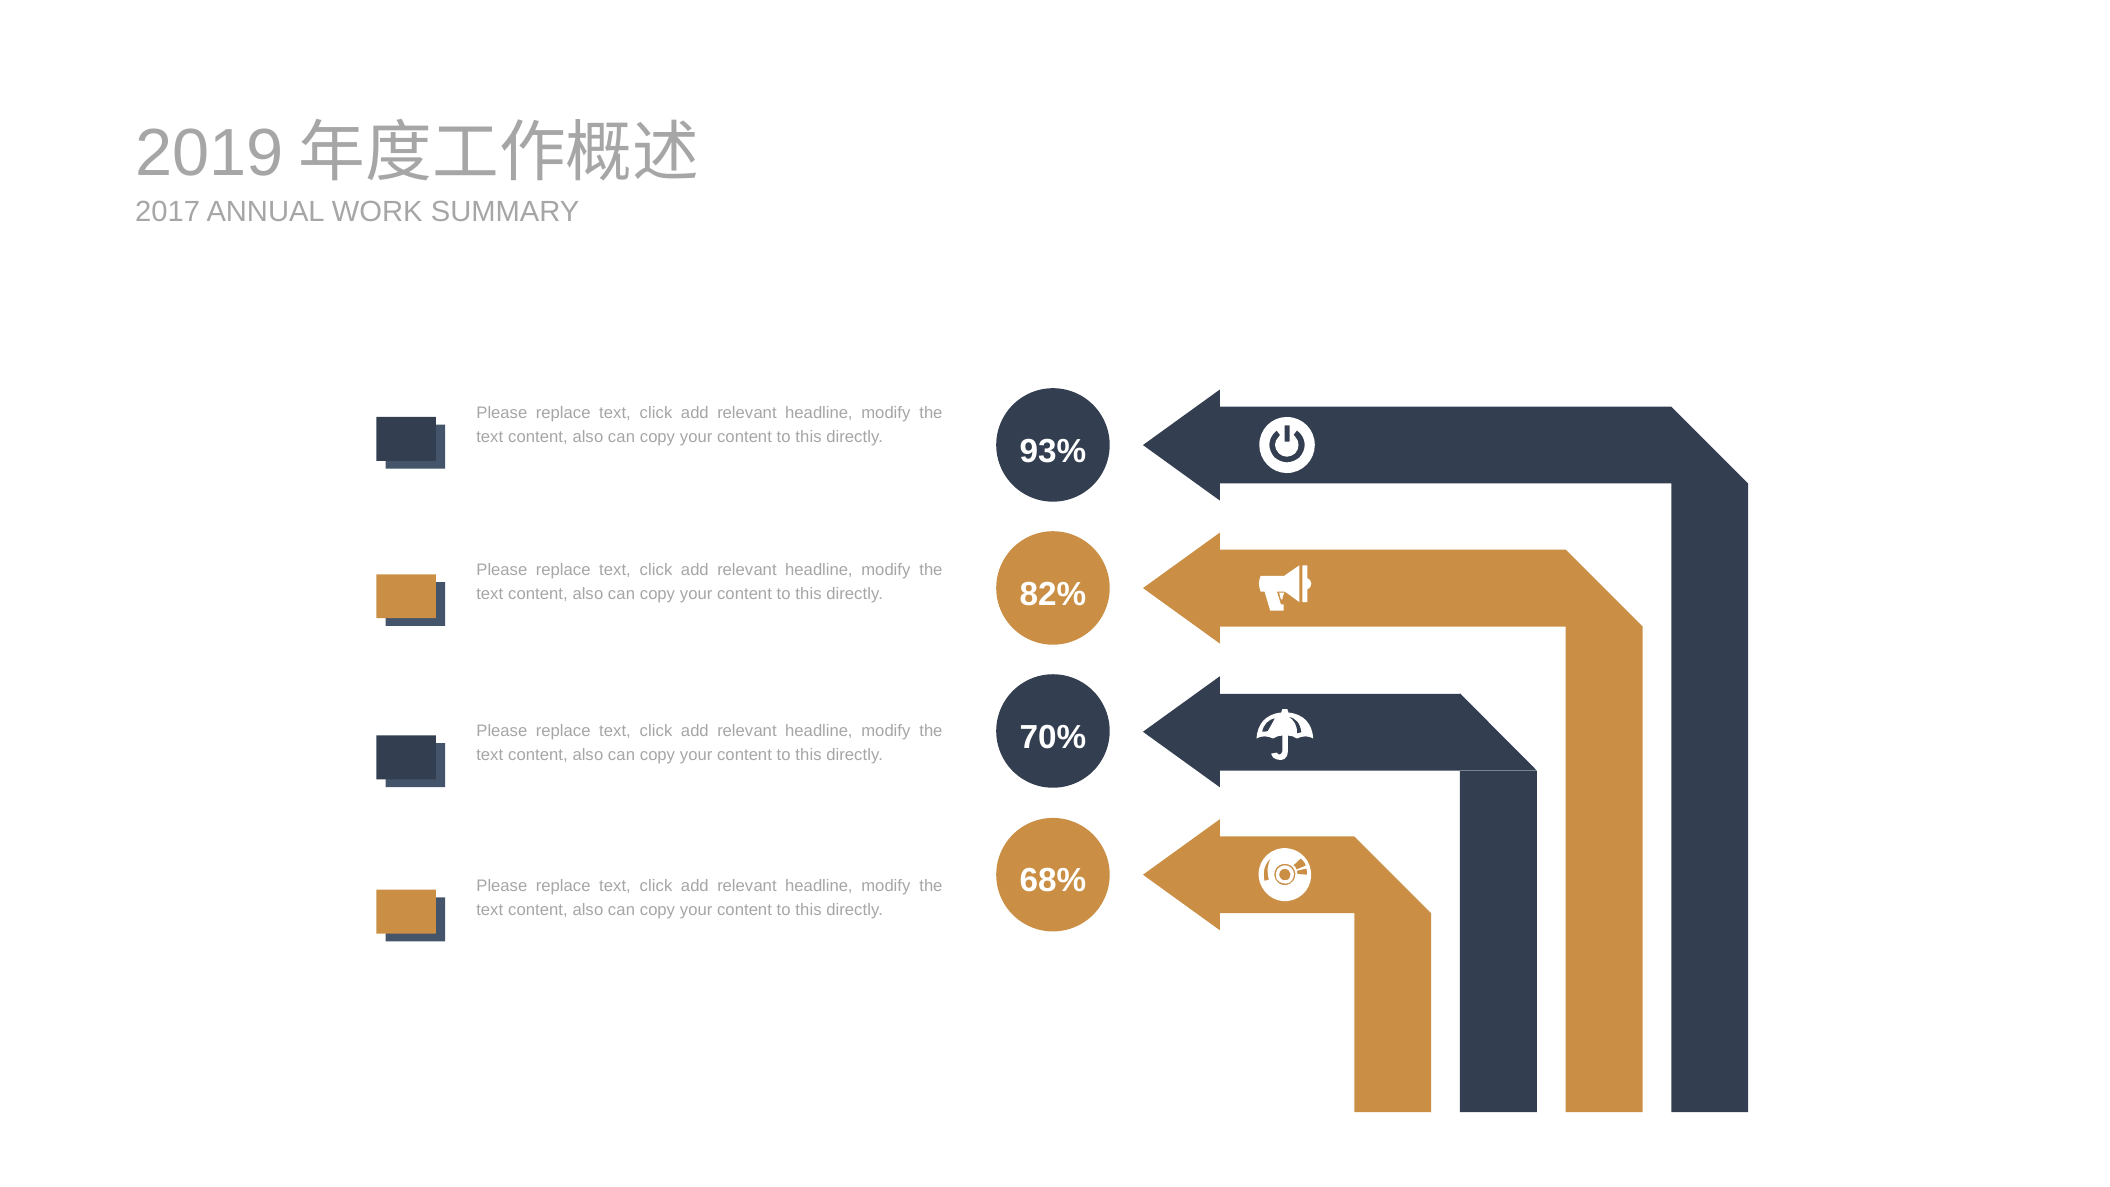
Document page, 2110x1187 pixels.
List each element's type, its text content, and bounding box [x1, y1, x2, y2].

text_box Please replace text, click add relevant headline, modify the text content, also can copy your content to this directly. [461, 708, 959, 772]
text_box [996, 674, 1110, 788]
text_box 2019年度工作概述 [135, 108, 783, 189]
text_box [996, 388, 1110, 502]
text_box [376, 735, 446, 788]
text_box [376, 889, 446, 942]
text_box Please replace text, click add relevant headline, modify the text content, also can copy your content to this directly. [461, 547, 959, 611]
text_box Please replace text, click add relevant headline, modify the text content, also can copy your content to this directly. [461, 390, 959, 453]
text_box 2017 ANNUAL WORK SUMMARY [135, 191, 596, 227]
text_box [1142, 389, 1749, 1112]
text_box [996, 817, 1110, 932]
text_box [376, 574, 446, 626]
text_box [996, 531, 1110, 645]
text_box Please replace text, click add relevant headline, modify the text content, also can copy your content to this directly. [461, 863, 959, 926]
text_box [376, 416, 446, 469]
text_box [1142, 819, 1432, 1112]
